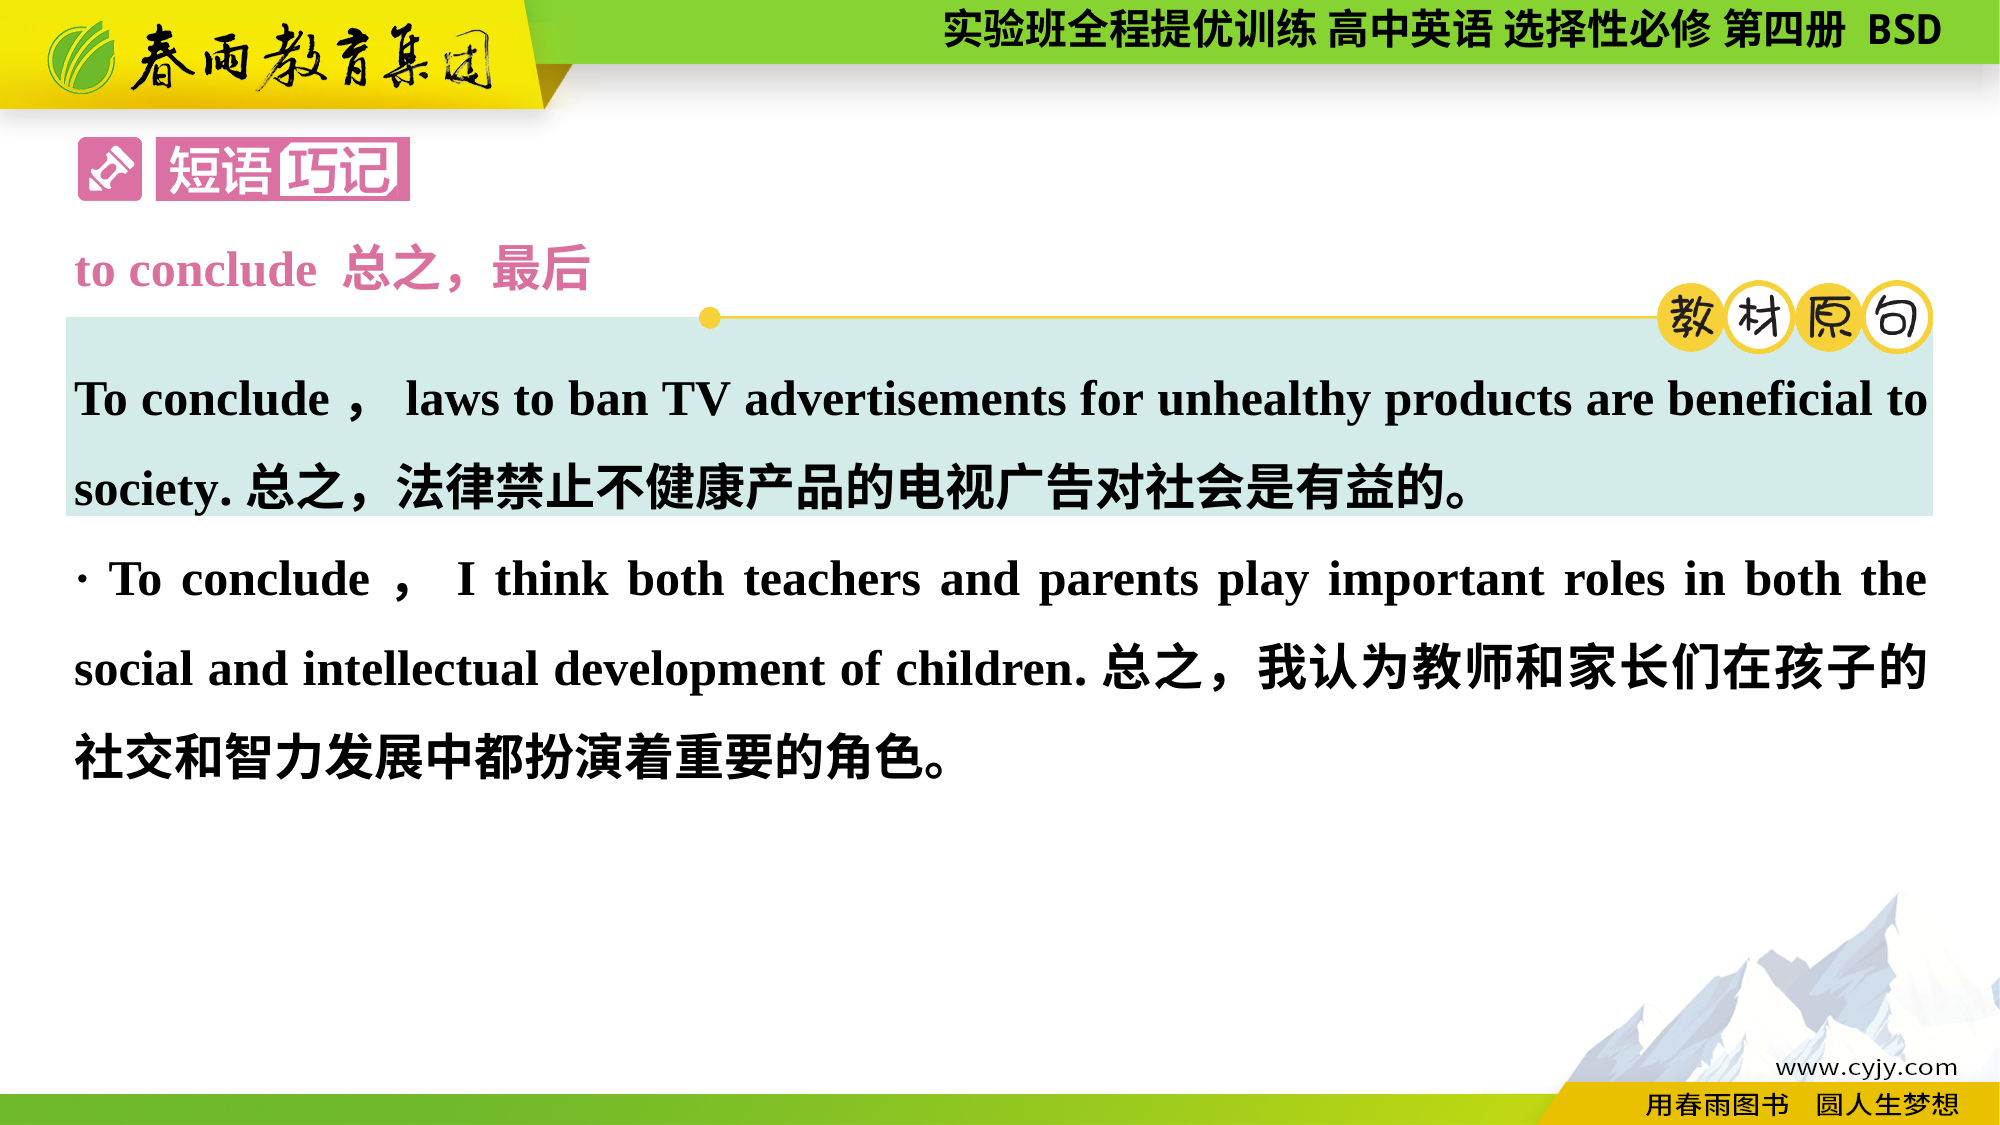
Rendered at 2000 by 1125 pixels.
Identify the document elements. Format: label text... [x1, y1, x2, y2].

list to conclude 总之，最后 To conclude，laws to ban TV advertisements for unhealthy products are beneficial to society.总之，法律禁止不健康产品的电视广告对社会是有益的。 · To conclude，I think both teachers and parents play important roles in both the social and intellectual development of children.总之，我认为教师和家长们在孩子的社交和智力发展中都扮演着重要的角色。 [59, 198, 1944, 799]
picture [0, 0, 2000, 1125]
